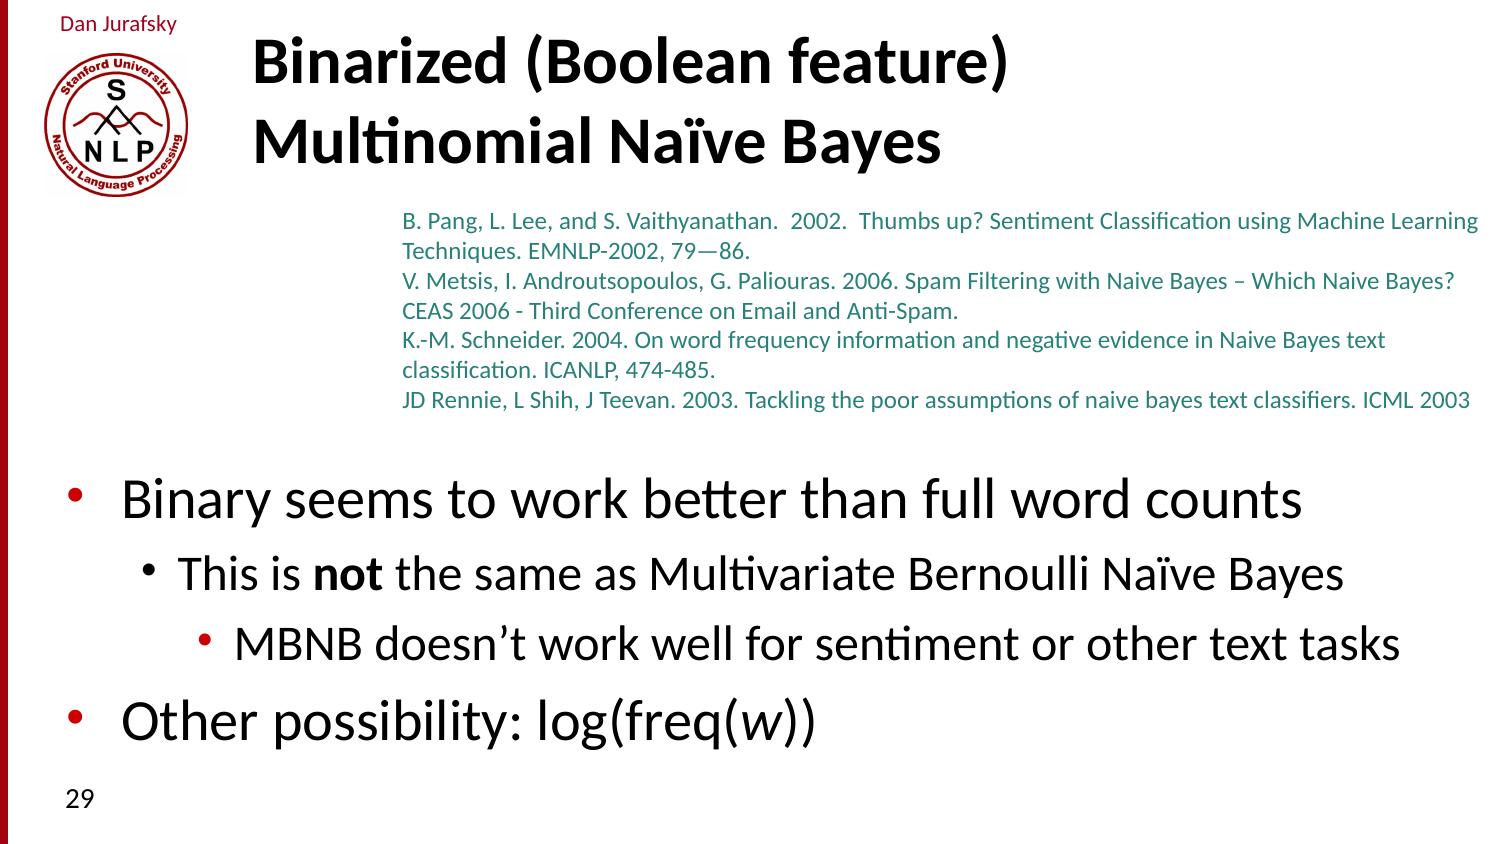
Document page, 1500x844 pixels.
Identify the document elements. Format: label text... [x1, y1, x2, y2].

title Binarized (Boolean feature) Multinomial Naïve Bayes [237, 21, 1500, 185]
slide_number 29 [49, 771, 376, 829]
picture [44, 53, 188, 197]
text_box B. Pang, L. Lee, and S. Vaithyanathan. 2002. Thumbs up? Sentiment Classification using Machine Learning Techniques. EMNLP-2002, 79—86. V. Metsis, I. Androutsopoulos, G. Paliouras. 2006. Spam Filtering with Naive Bayes – Which Naive Bayes? CEAS 2006 - Third Conference on Email and Anti-Spam. K.-M. Schneider. 2004. On word frequency information and negative evidence in Naive Bayes text classiﬁcation. ICANLP, 474-485. JD Rennie, L Shih, J Teevan. 2003. Tackling the poor assumptions of naive bayes text classifiers. ICML 2003 [387, 196, 1500, 422]
list Binary seems to work better than full word counts This is not the same as Multivariate Bernoulli Naïve Bayes MBNB doesn’t work well for sentiment or other text tasks Other possibility: log(freq(w)) [50, 452, 1450, 797]
